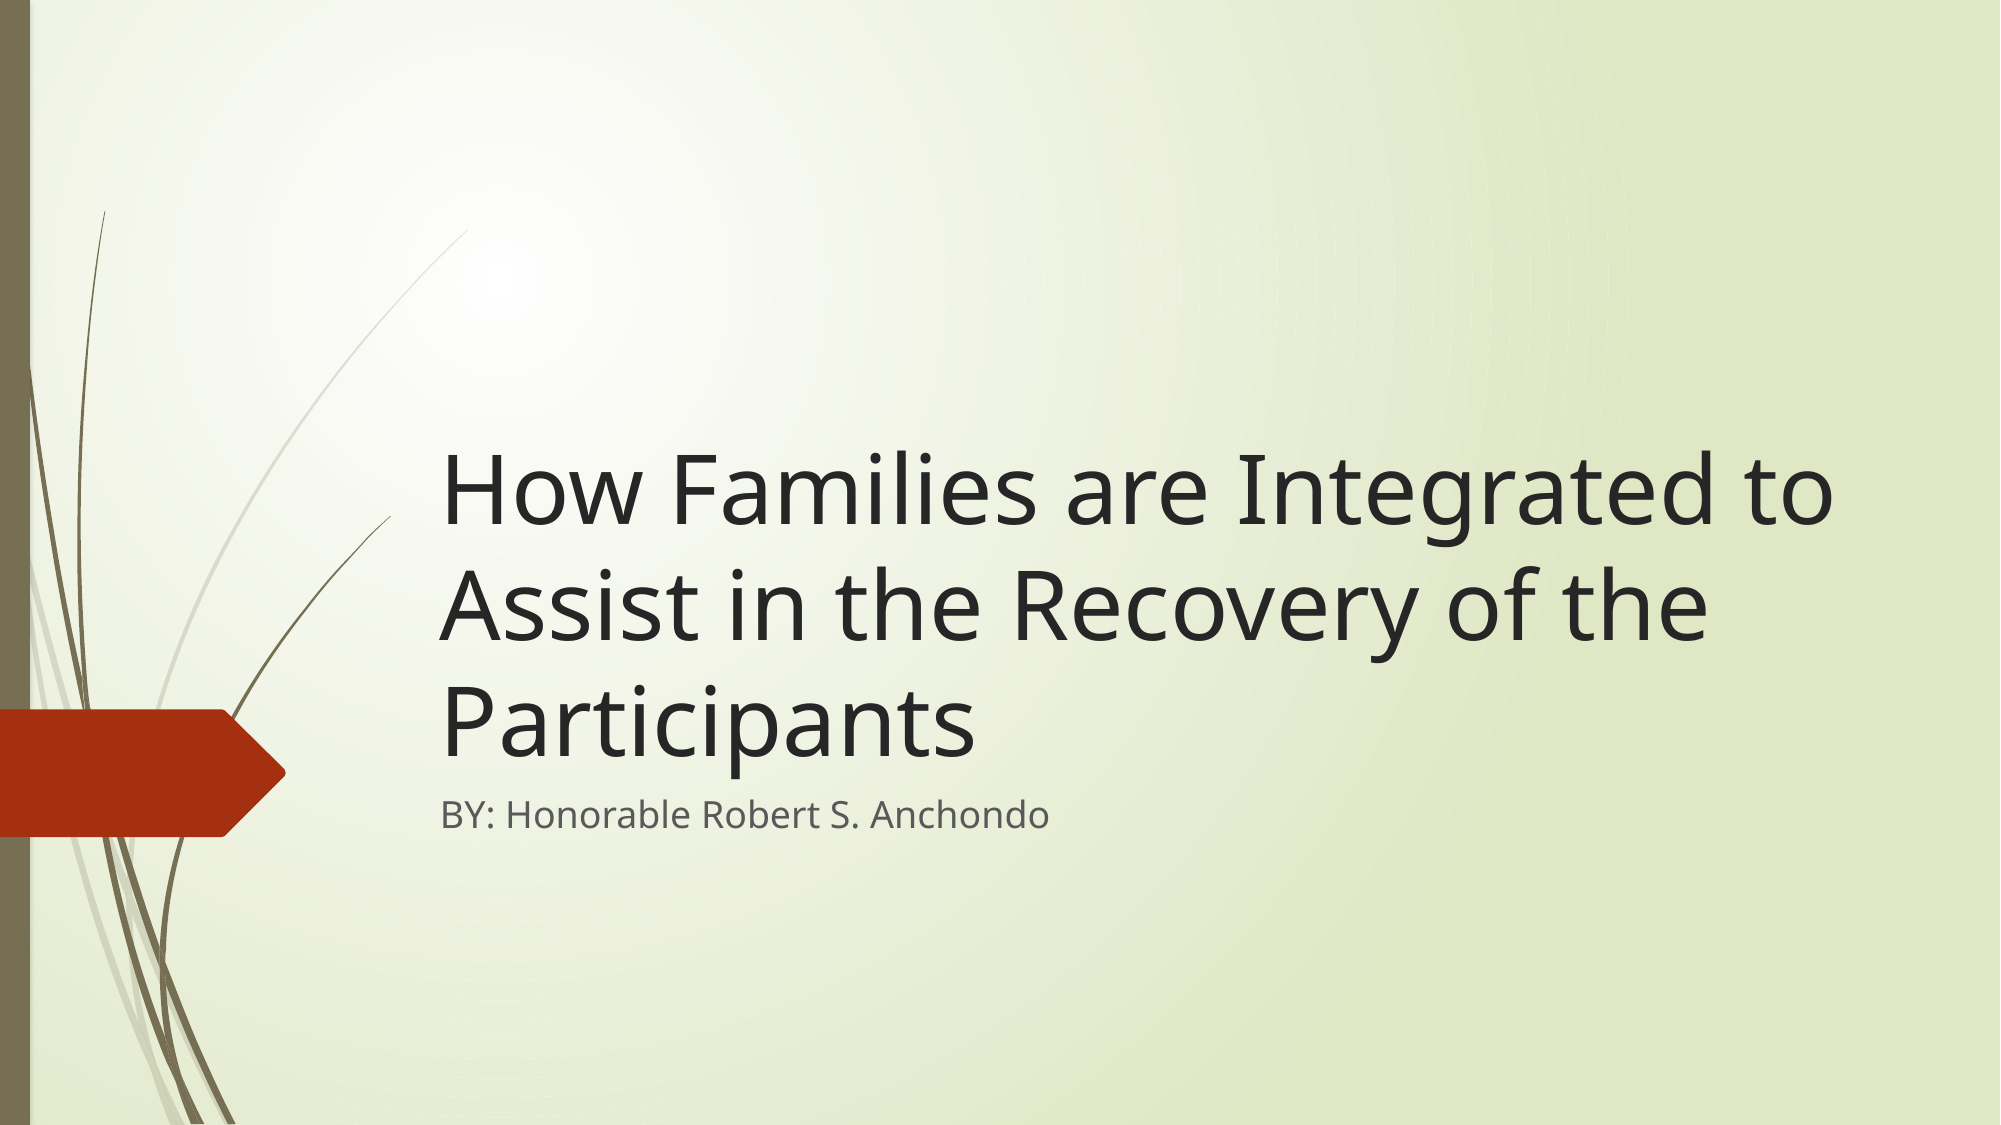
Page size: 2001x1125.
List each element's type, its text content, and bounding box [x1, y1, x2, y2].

title How Families are Integrated to Assist in the Recovery of the Participants [424, 412, 1888, 783]
subtitle BY: Honorable Robert S. Anchondo [424, 783, 1888, 969]
